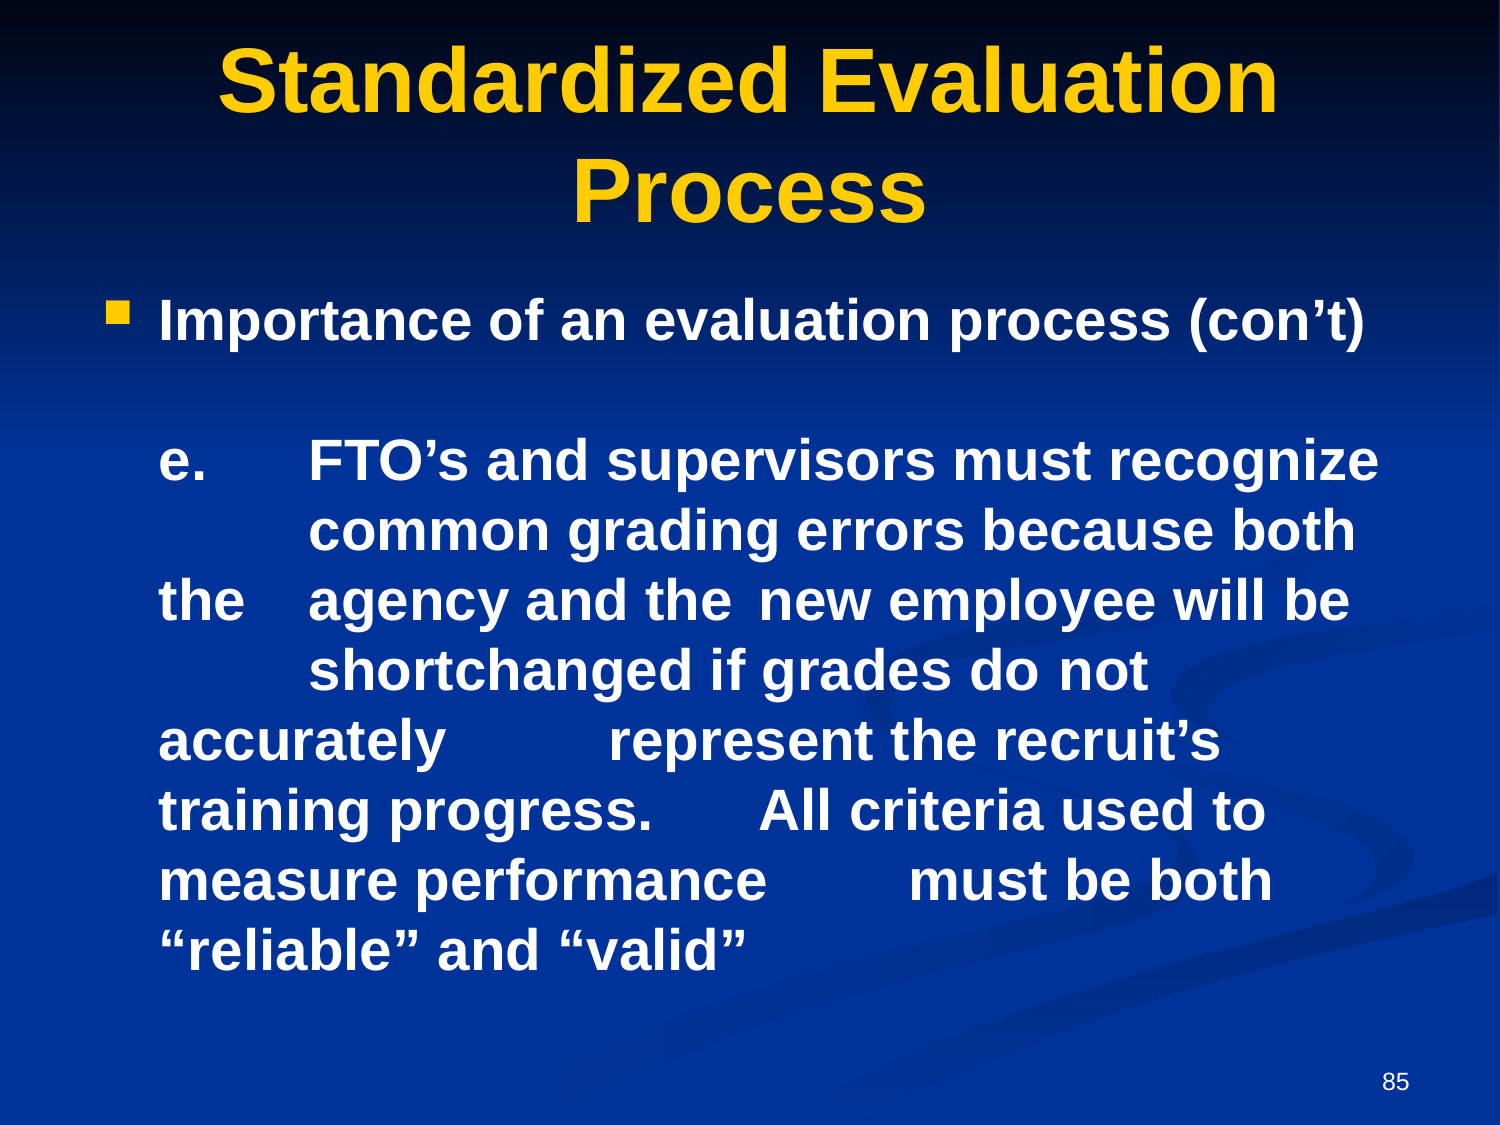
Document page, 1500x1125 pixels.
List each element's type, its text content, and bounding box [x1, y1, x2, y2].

title Standardized Evaluation Process [74, 37, 1426, 226]
list Importance of an evaluation process (con’t) e. FTO’s and supervisors must recognize common grading errors because both the agency and the new employee will be shortchanged if grades do not accurately represent the recruit’s training progress. All criteria used to measure performance must be both “reliable” and “valid” [87, 274, 1438, 1038]
slide_number 85 [1074, 1038, 1426, 1104]
